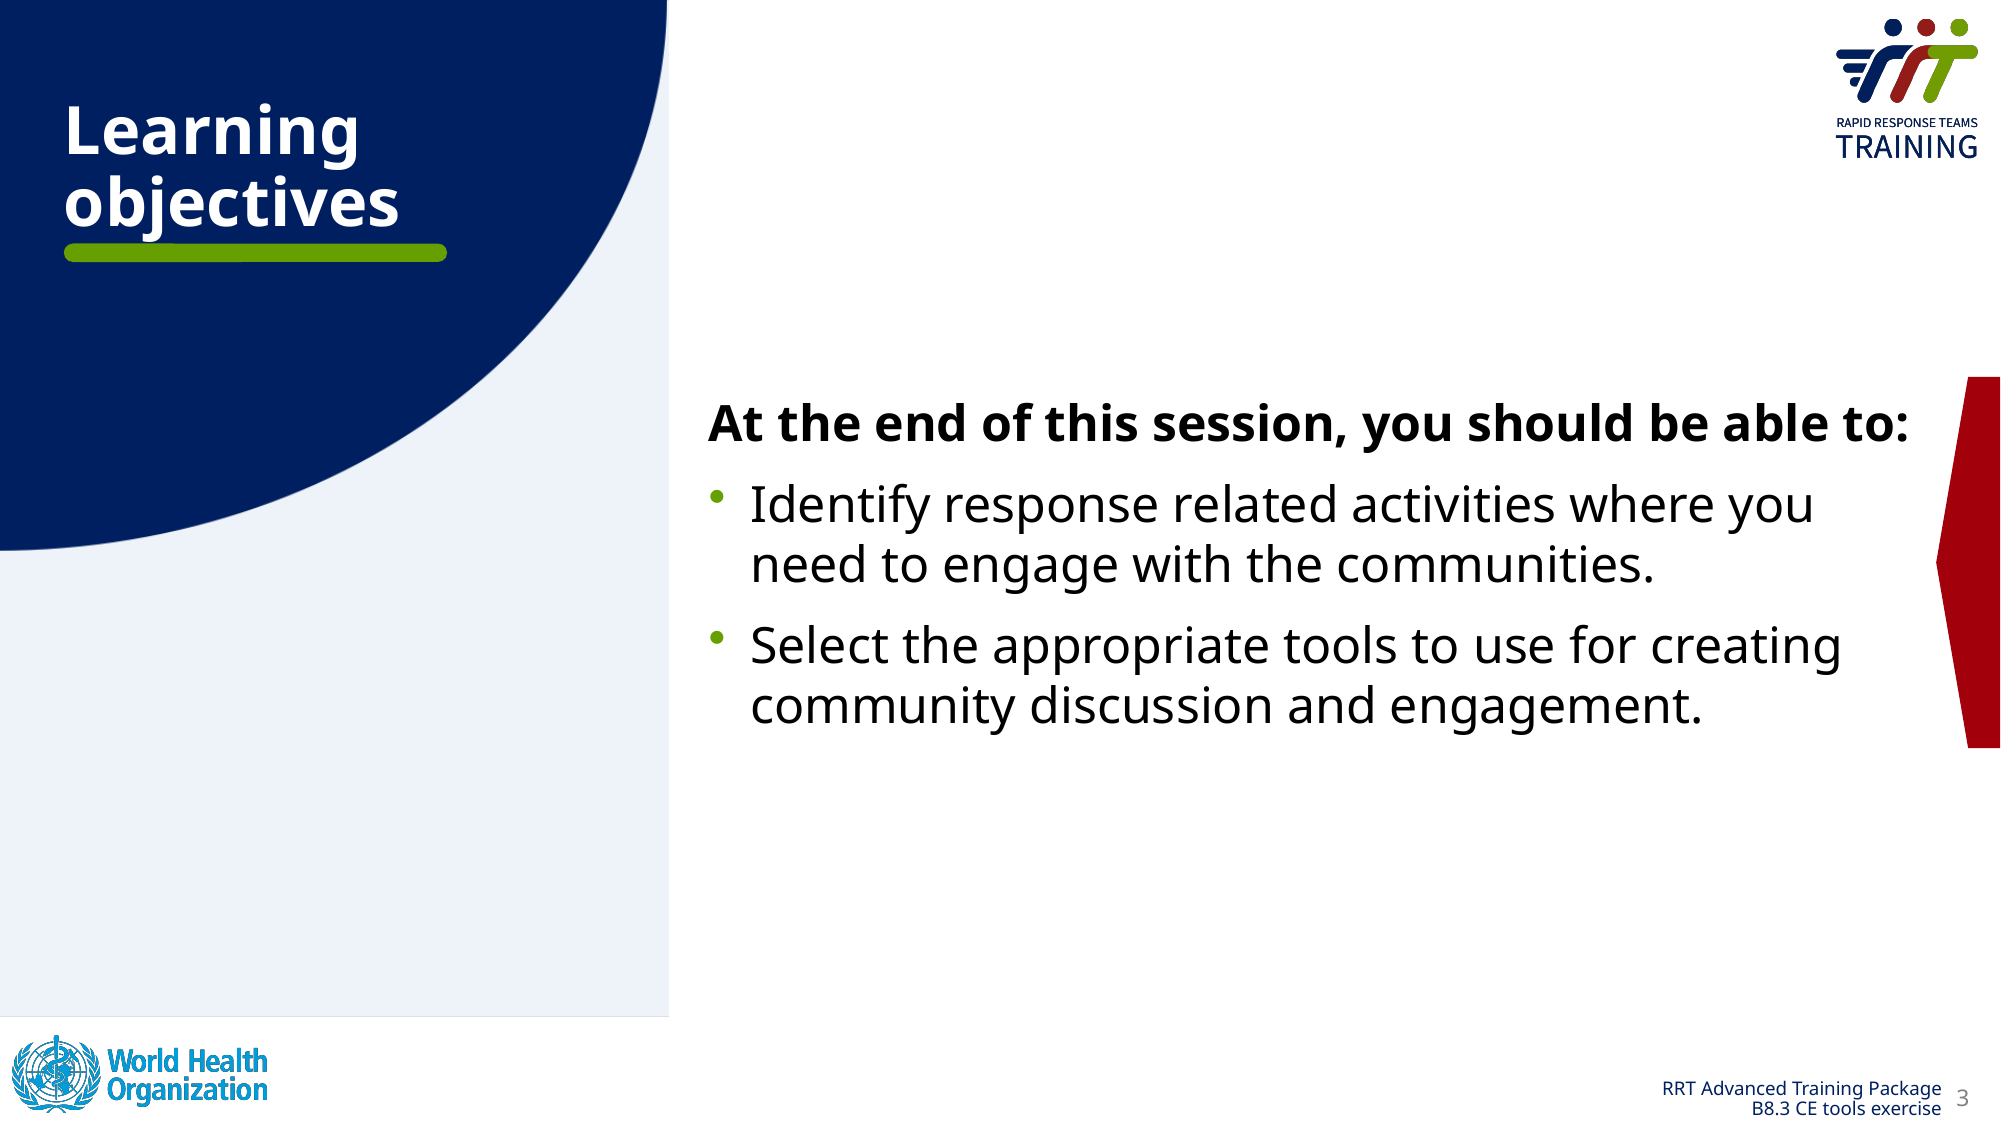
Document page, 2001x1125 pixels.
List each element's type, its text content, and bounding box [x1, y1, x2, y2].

picture [22, 1062, 26, 1077]
picture [0, 0, 669, 1018]
picture [24, 1054, 36, 1087]
picture [59, 1035, 267, 1113]
picture [46, 1056, 54, 1062]
list At the end of this session, you should be able to: Identify response related activities where you need to engage with the communities. Select the appropriate tools to use for creating community discussion and engagement. [700, 357, 1937, 768]
picture [12, 1083, 48, 1113]
picture [71, 1053, 90, 1091]
picture [34, 1054, 43, 1078]
picture [30, 1083, 37, 1091]
picture [36, 1088, 78, 1105]
picture [40, 1062, 47, 1070]
title Learning objectives [63, 102, 600, 242]
picture [1835, 19, 1978, 167]
picture [50, 1108, 62, 1113]
picture [12, 1035, 54, 1068]
